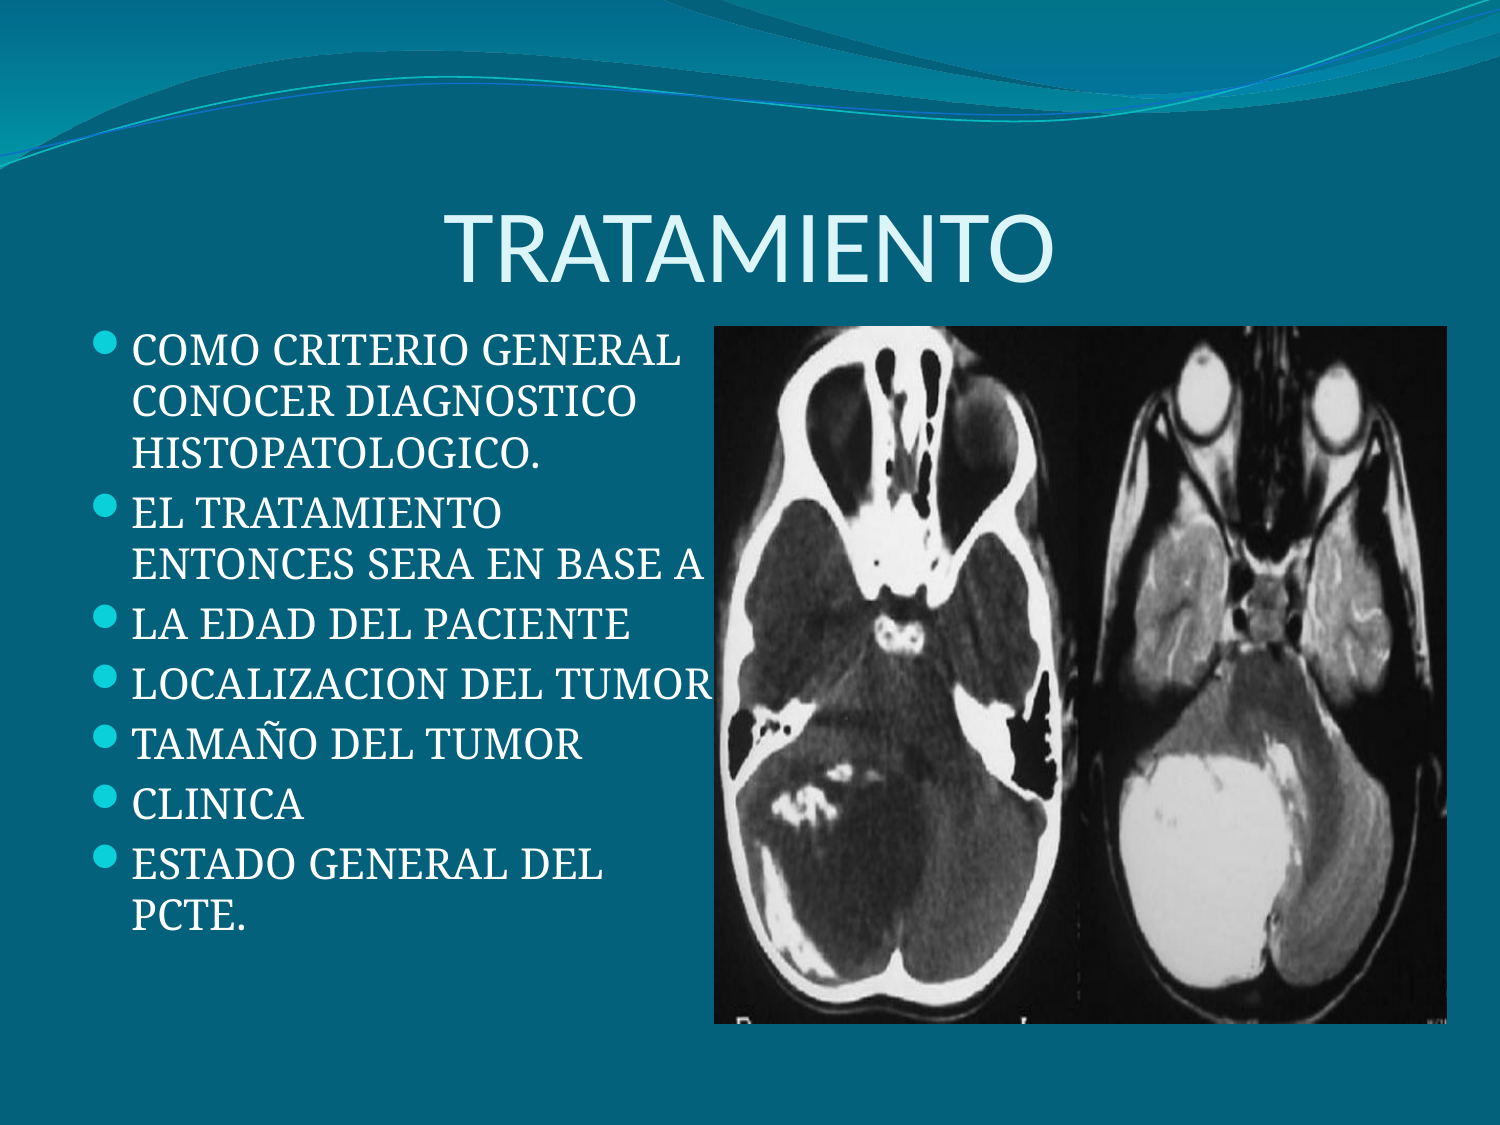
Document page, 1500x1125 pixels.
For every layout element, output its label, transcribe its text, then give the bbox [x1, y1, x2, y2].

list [714, 326, 1448, 1024]
list COMO CRITERIO GENERAL CONOCER DIAGNOSTICO HISTOPATOLOGICO. EL TRATAMIENTO ENTONCES SERA EN BASE A LA EDAD DEL PACIENTE LOCALIZACION DEL TUMOR TAMAÑO DEL TUMOR CLINICA ESTADO GENERAL DEL PCTE. [75, 314, 738, 1024]
title TRATAMIENTO [75, 115, 1425, 303]
